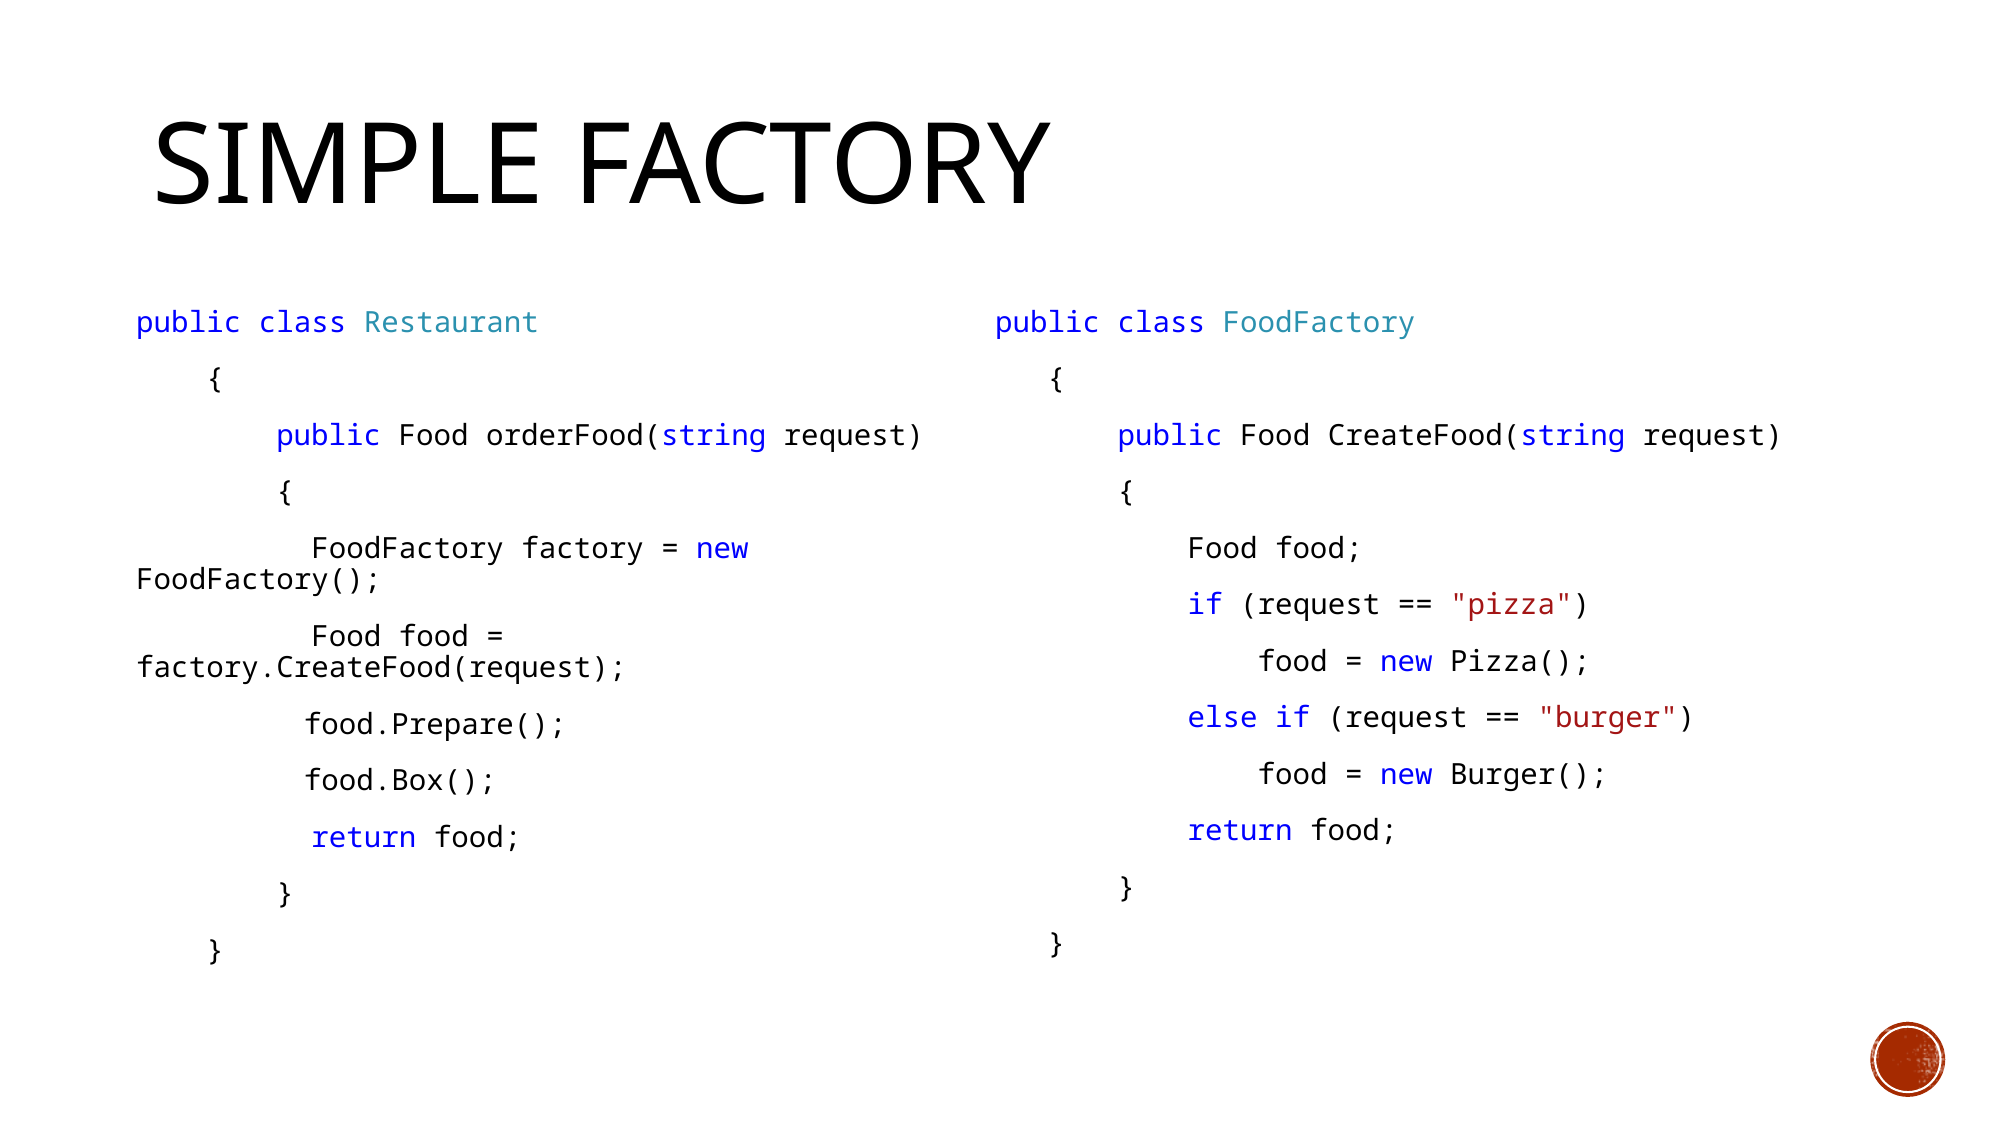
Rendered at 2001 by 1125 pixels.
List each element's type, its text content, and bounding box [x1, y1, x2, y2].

list public class FoodFactory { public Food CreateFood(string request) { Food food; if (request == "pizza") food = new Pizza(); else if (request == "burger") food = new Burger(); return food; } } [962, 299, 1863, 1014]
list public class Restaurant { public Food orderFood(string request) { FoodFactory factory = new FoodFactory(); Food food = factory.CreateFood(request); food.Prepare(); food.Box(); return food; } } [121, 299, 962, 1014]
title Simple Factory [137, 35, 1788, 299]
